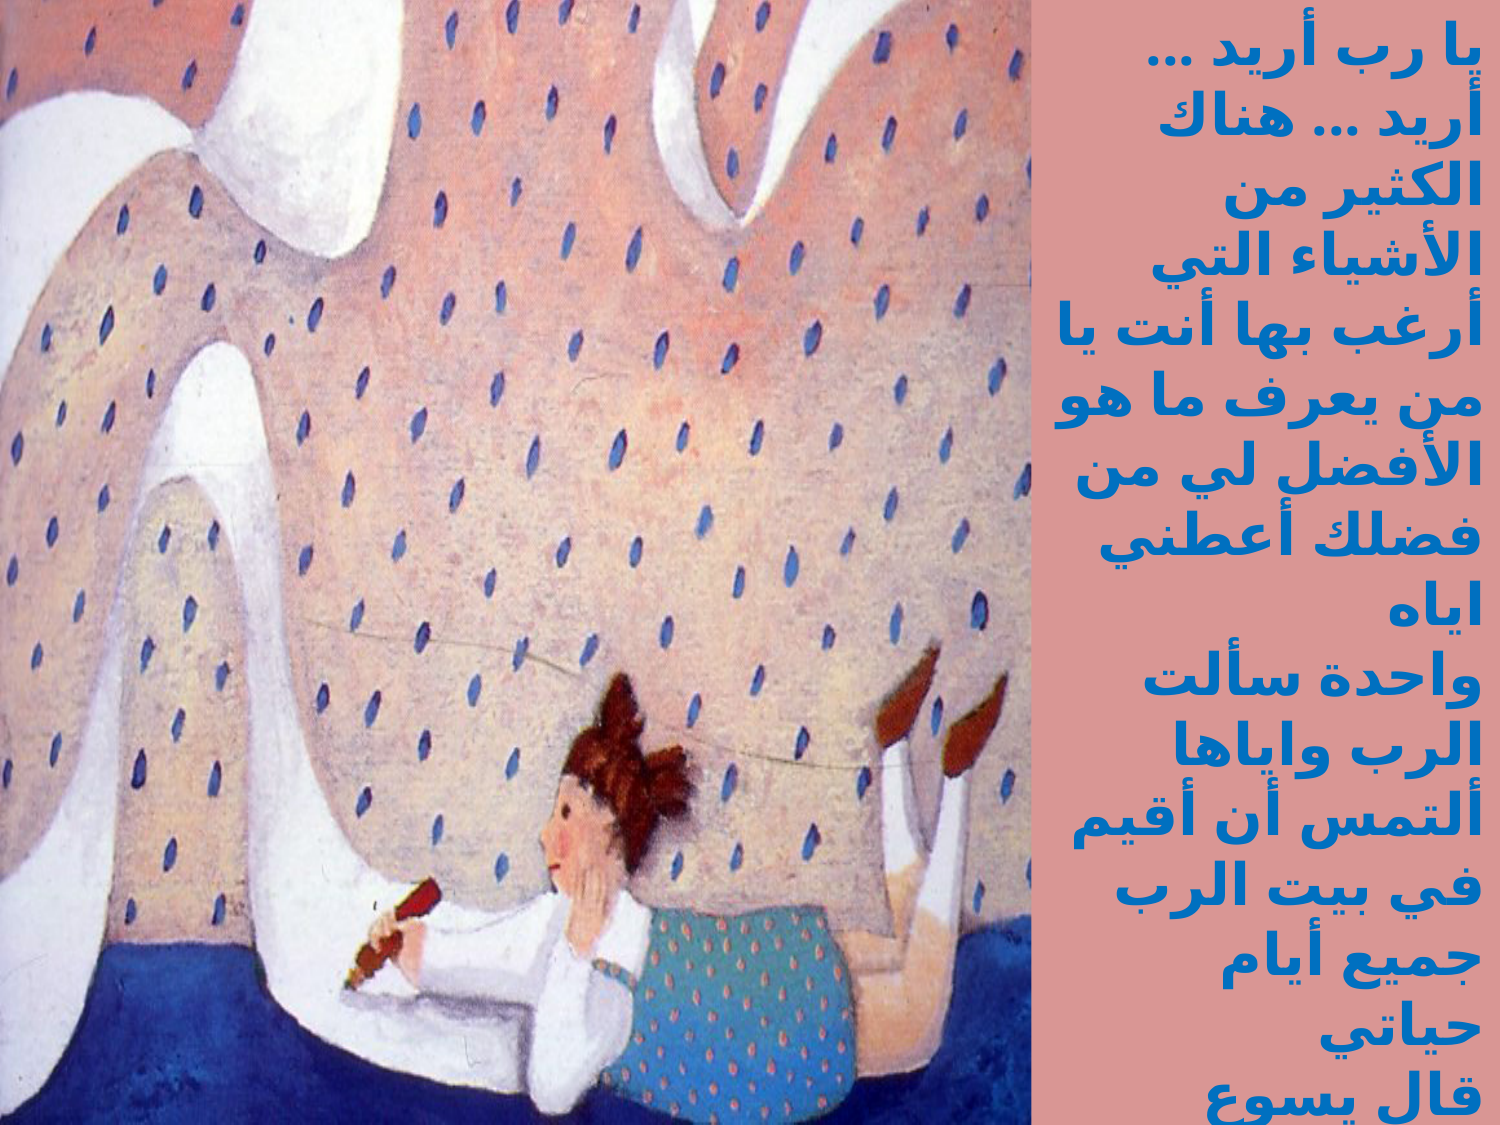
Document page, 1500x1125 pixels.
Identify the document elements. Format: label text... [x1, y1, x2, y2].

picture [0, 0, 1032, 1125]
text_box يا رب أريد ... أريد ... هناك الكثير من الأشياء التي أرغب بها أنت يا من يعرف ما هو الأفضل لي من فضلك أعطني اياه واحدة سألت الرب واياها ألتمس أن أقيم في بيت الرب جميع أيام حياتي قال يسوع أطلبوا تعطوا اذن من الممكن أن نصلي لنطلب شيئا ما ... ولكن ما سوف نتلقاه يكون دوما مفاجأة... [1032, 0, 1500, 1125]
